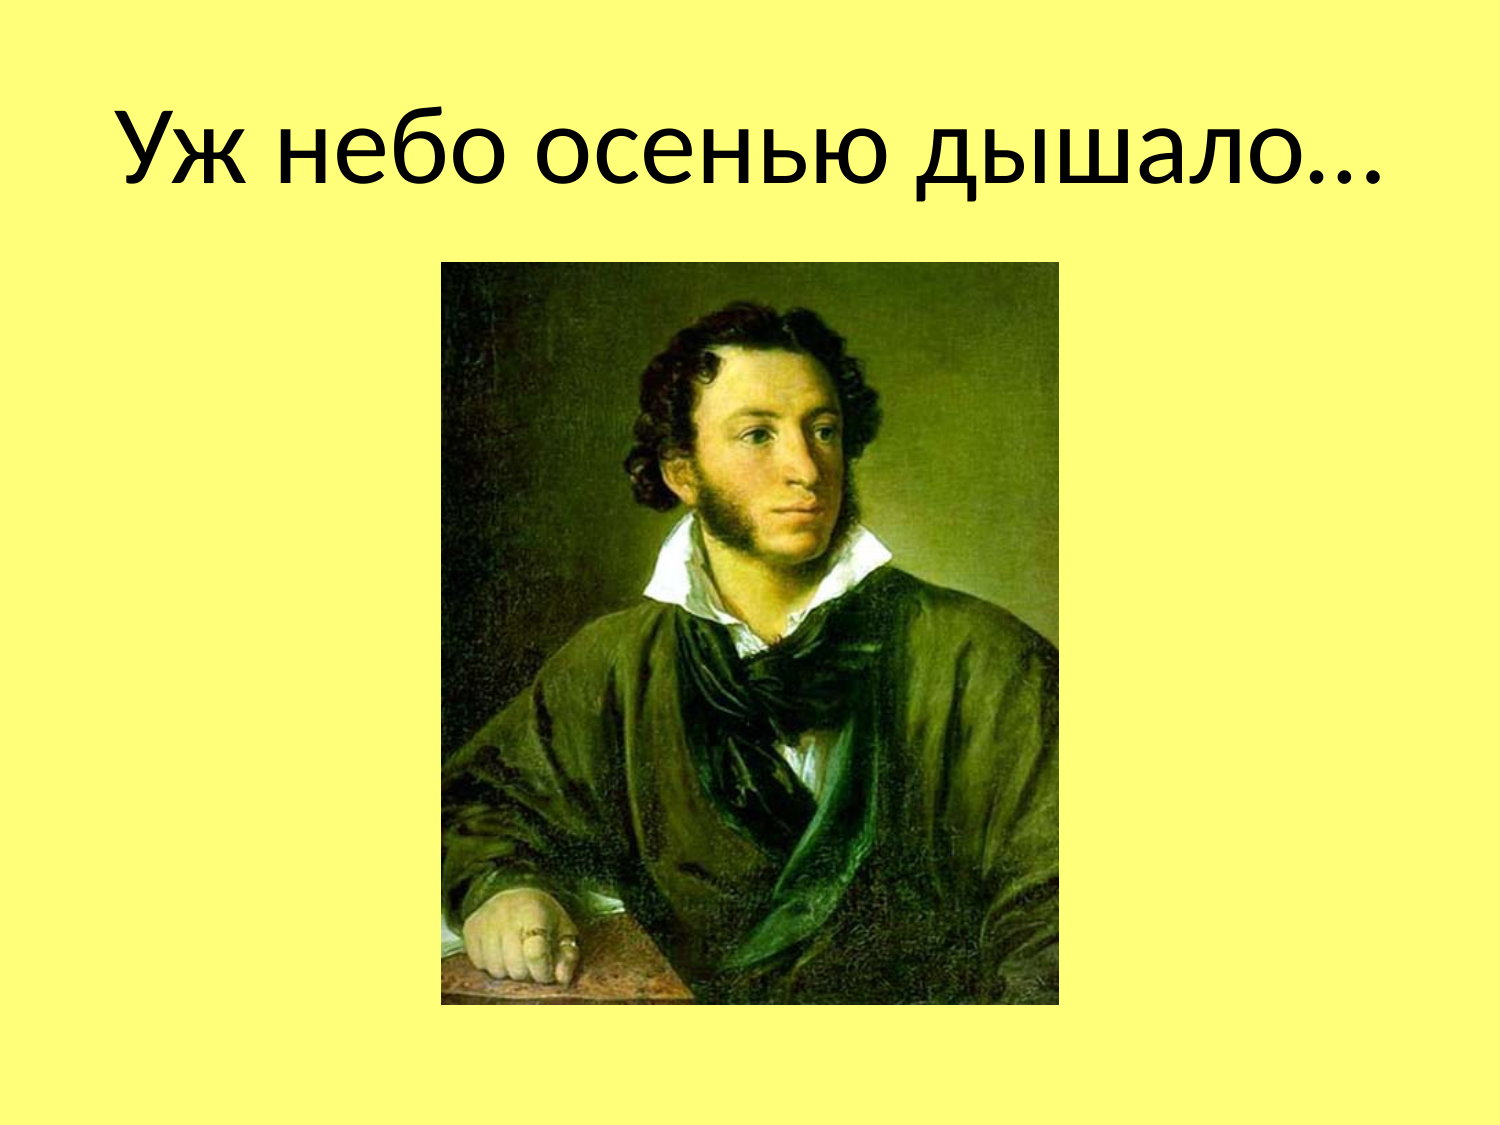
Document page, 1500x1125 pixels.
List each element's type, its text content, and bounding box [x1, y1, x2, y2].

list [441, 262, 1059, 1006]
title Уж небо осенью дышало… [75, 45, 1425, 233]
